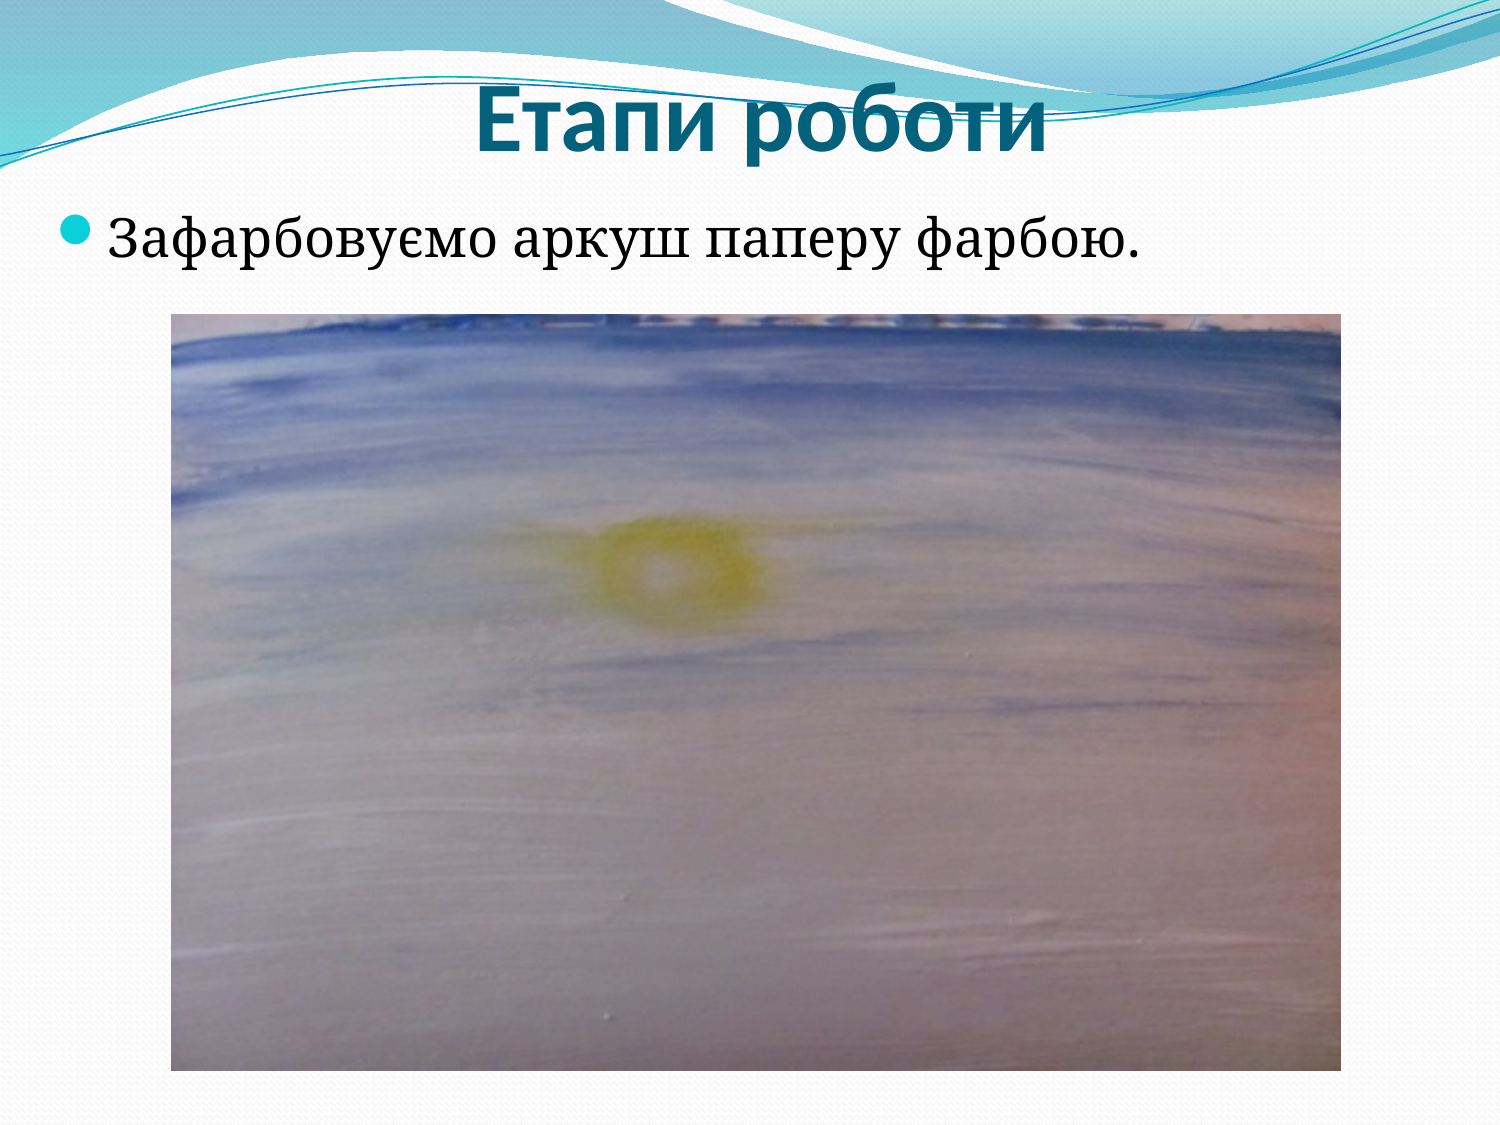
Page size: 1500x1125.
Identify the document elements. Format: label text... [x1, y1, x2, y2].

title Етапи роботи [76, 42, 1427, 172]
list Зафарбовуємо аркуш паперу фарбою. [41, 196, 1425, 327]
picture [170, 314, 1341, 1071]
